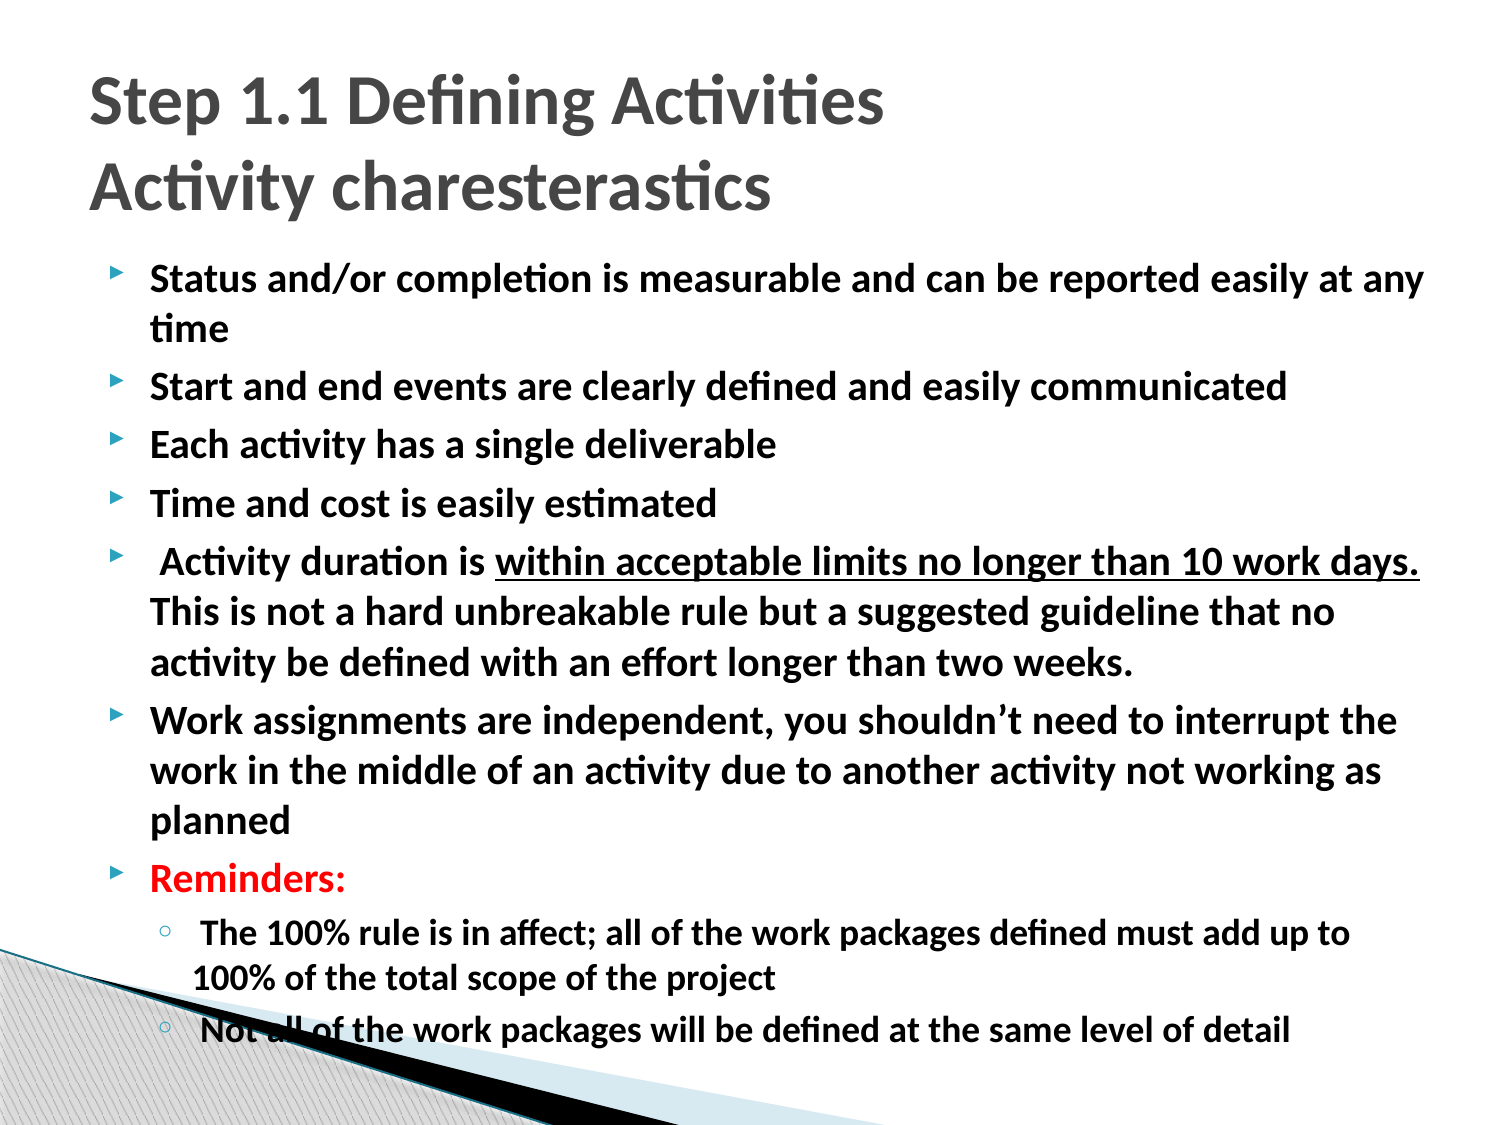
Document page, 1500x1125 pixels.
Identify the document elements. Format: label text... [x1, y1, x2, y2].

title Step 1.1 Defining Activities Activity charesterastics [75, 45, 1425, 233]
list Status and/or completion is measurable and can be reported easily at any time Start and end events are clearly defined and easily communicated Each activity has a single deliverable Time and cost is easily estimated Activity duration is within acceptable limits no longer than 10 work days. This is not a hard unbreakable rule but a suggested guideline that no activity be defined with an effort longer than two weeks. Work assignments are independent, you shouldn’t need to interrupt the work in the middle of an activity due to another activity not working as planned Reminders:  The 100% rule is in affect; all of the work packages defined must add up to 100% of the total scope of the project  Not all of the work packages will be defined at the same level of detail [75, 243, 1447, 1094]
